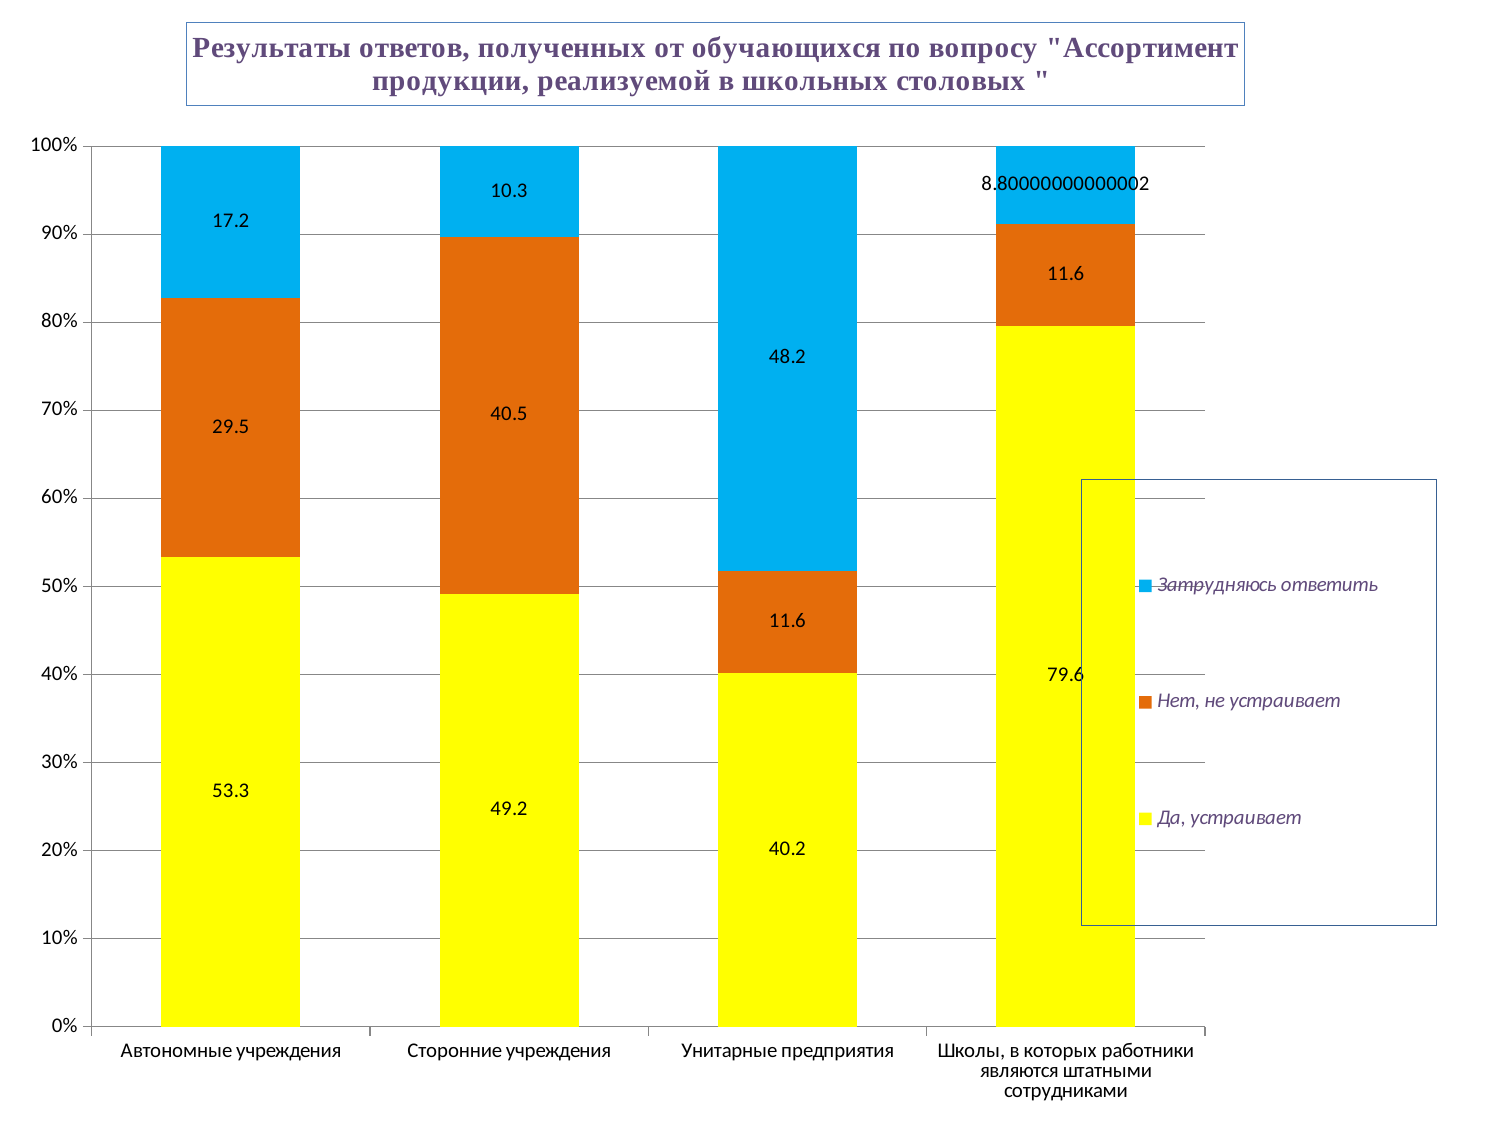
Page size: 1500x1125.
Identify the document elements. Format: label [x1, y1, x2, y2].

chart [0, 0, 1500, 1125]
